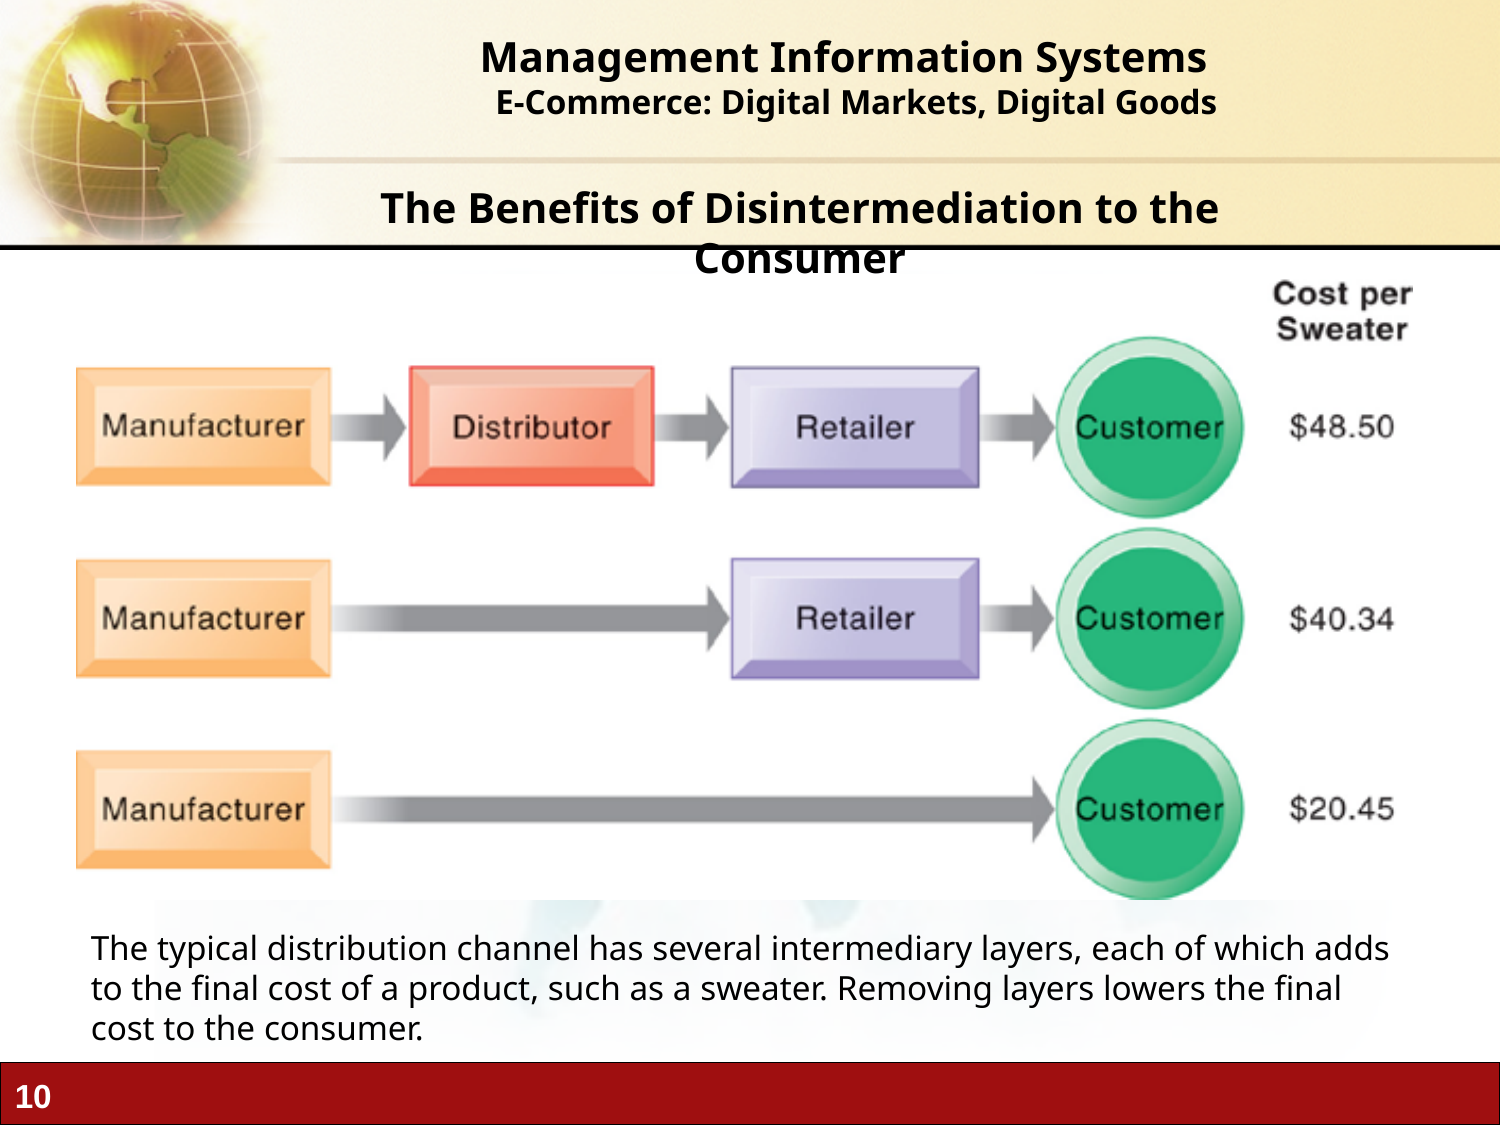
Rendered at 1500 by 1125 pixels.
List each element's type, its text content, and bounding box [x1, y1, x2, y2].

text_box The typical distribution channel has several intermediary layers, each of which adds to the final cost of a product, such as a sweater. Removing layers lowers the final cost to the consumer. [76, 920, 1413, 1055]
text_box Management Information Systems E-Commerce: Digital Markets, Digital Goods [237, 32, 1450, 119]
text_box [76, 274, 1413, 900]
picture [0, 0, 1500, 1062]
text_box The Benefits of Disintermediation to the Consumer [262, 174, 1338, 274]
